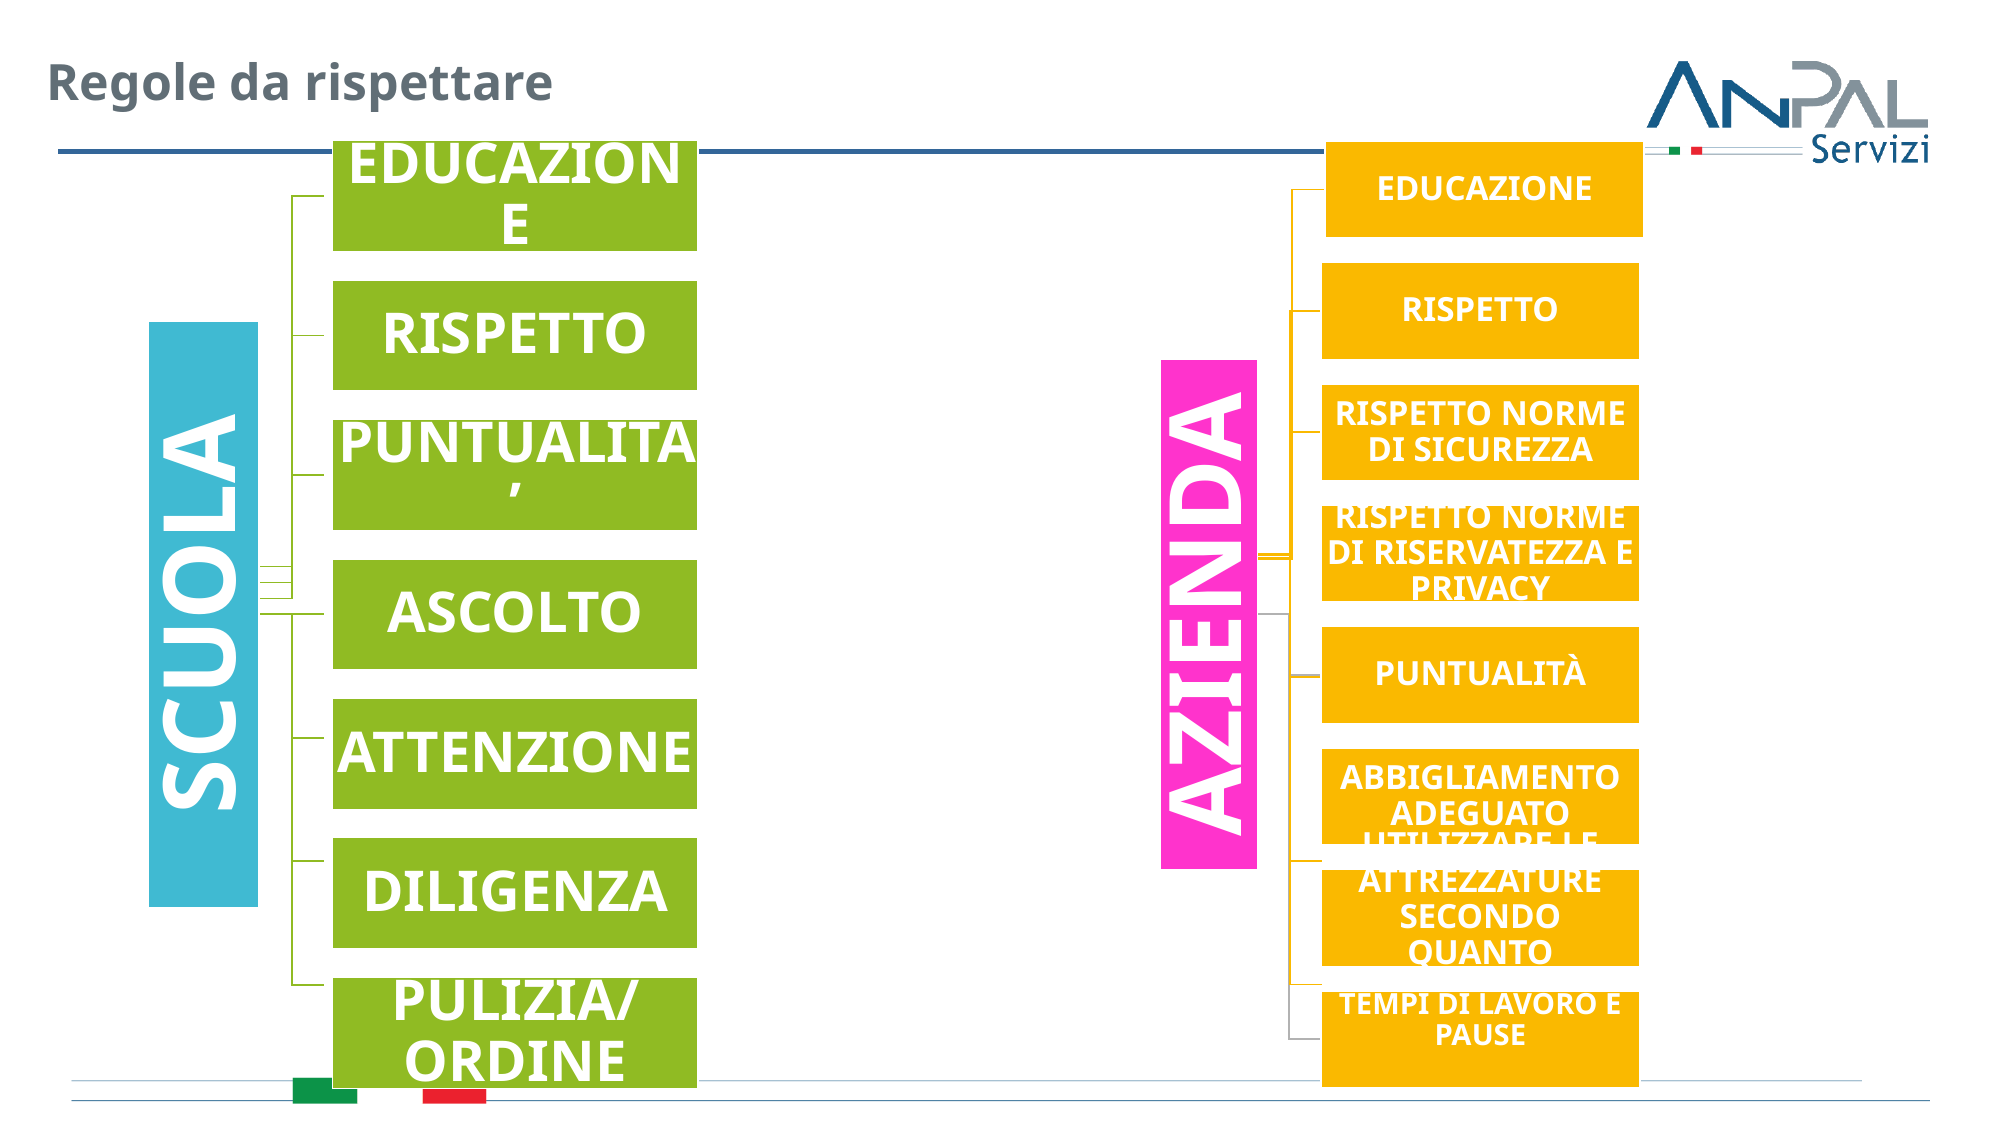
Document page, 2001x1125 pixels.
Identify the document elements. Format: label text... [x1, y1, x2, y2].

text_box Regole da rispettare [31, 35, 1658, 126]
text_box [799, 139, 2000, 1089]
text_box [0, 139, 799, 1089]
picture [1631, 61, 1932, 139]
